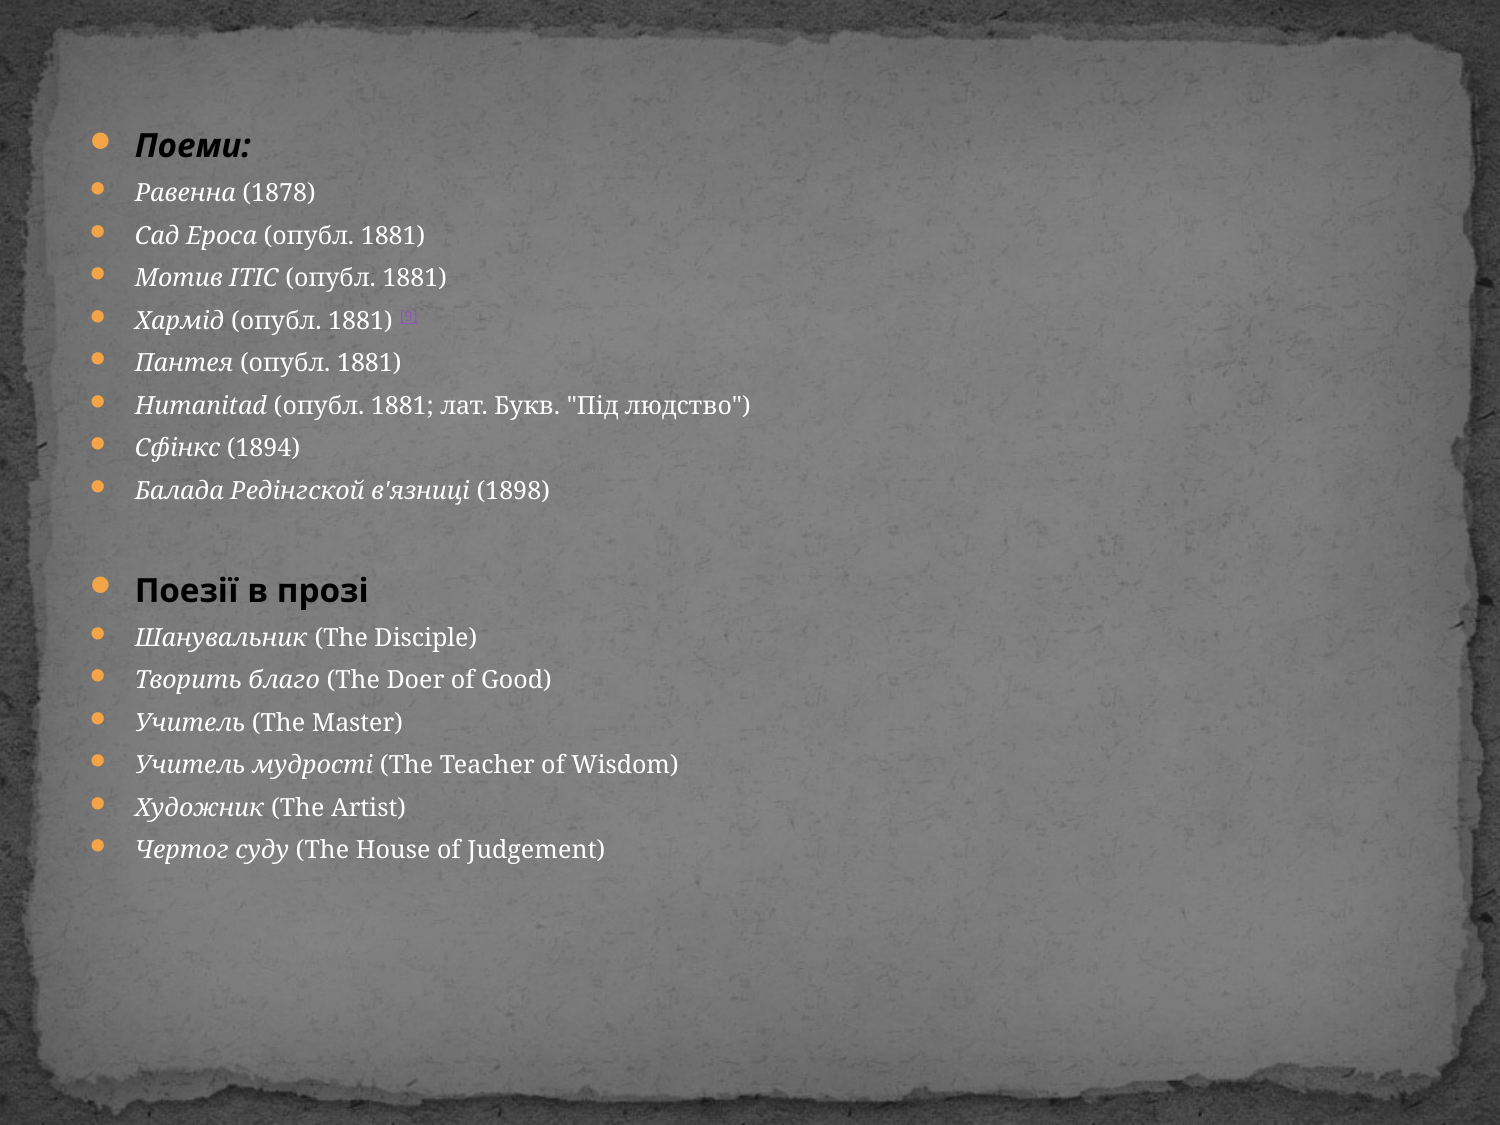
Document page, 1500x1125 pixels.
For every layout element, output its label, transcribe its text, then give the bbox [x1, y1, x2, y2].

list Поеми: Равенна (1878) Сад Ероса (опубл. 1881) Мотив ІТІС (опубл. 1881) Хармід (опубл. 1881) [9] Пантея (опубл. 1881) Humanitad (опубл. 1881; лат. Букв. "Під людство") Сфінкс (1894) Балада Редінгской в'язниці (1898) Поезії в прозі Шанувальник (The Disciple) Творить благо (The Doer of Good) Учитель (The Master) Учитель мудрості (The Teacher of Wisdom) Художник (The Artist) Чертог суду (The House of Judgement) [75, 117, 1425, 1000]
